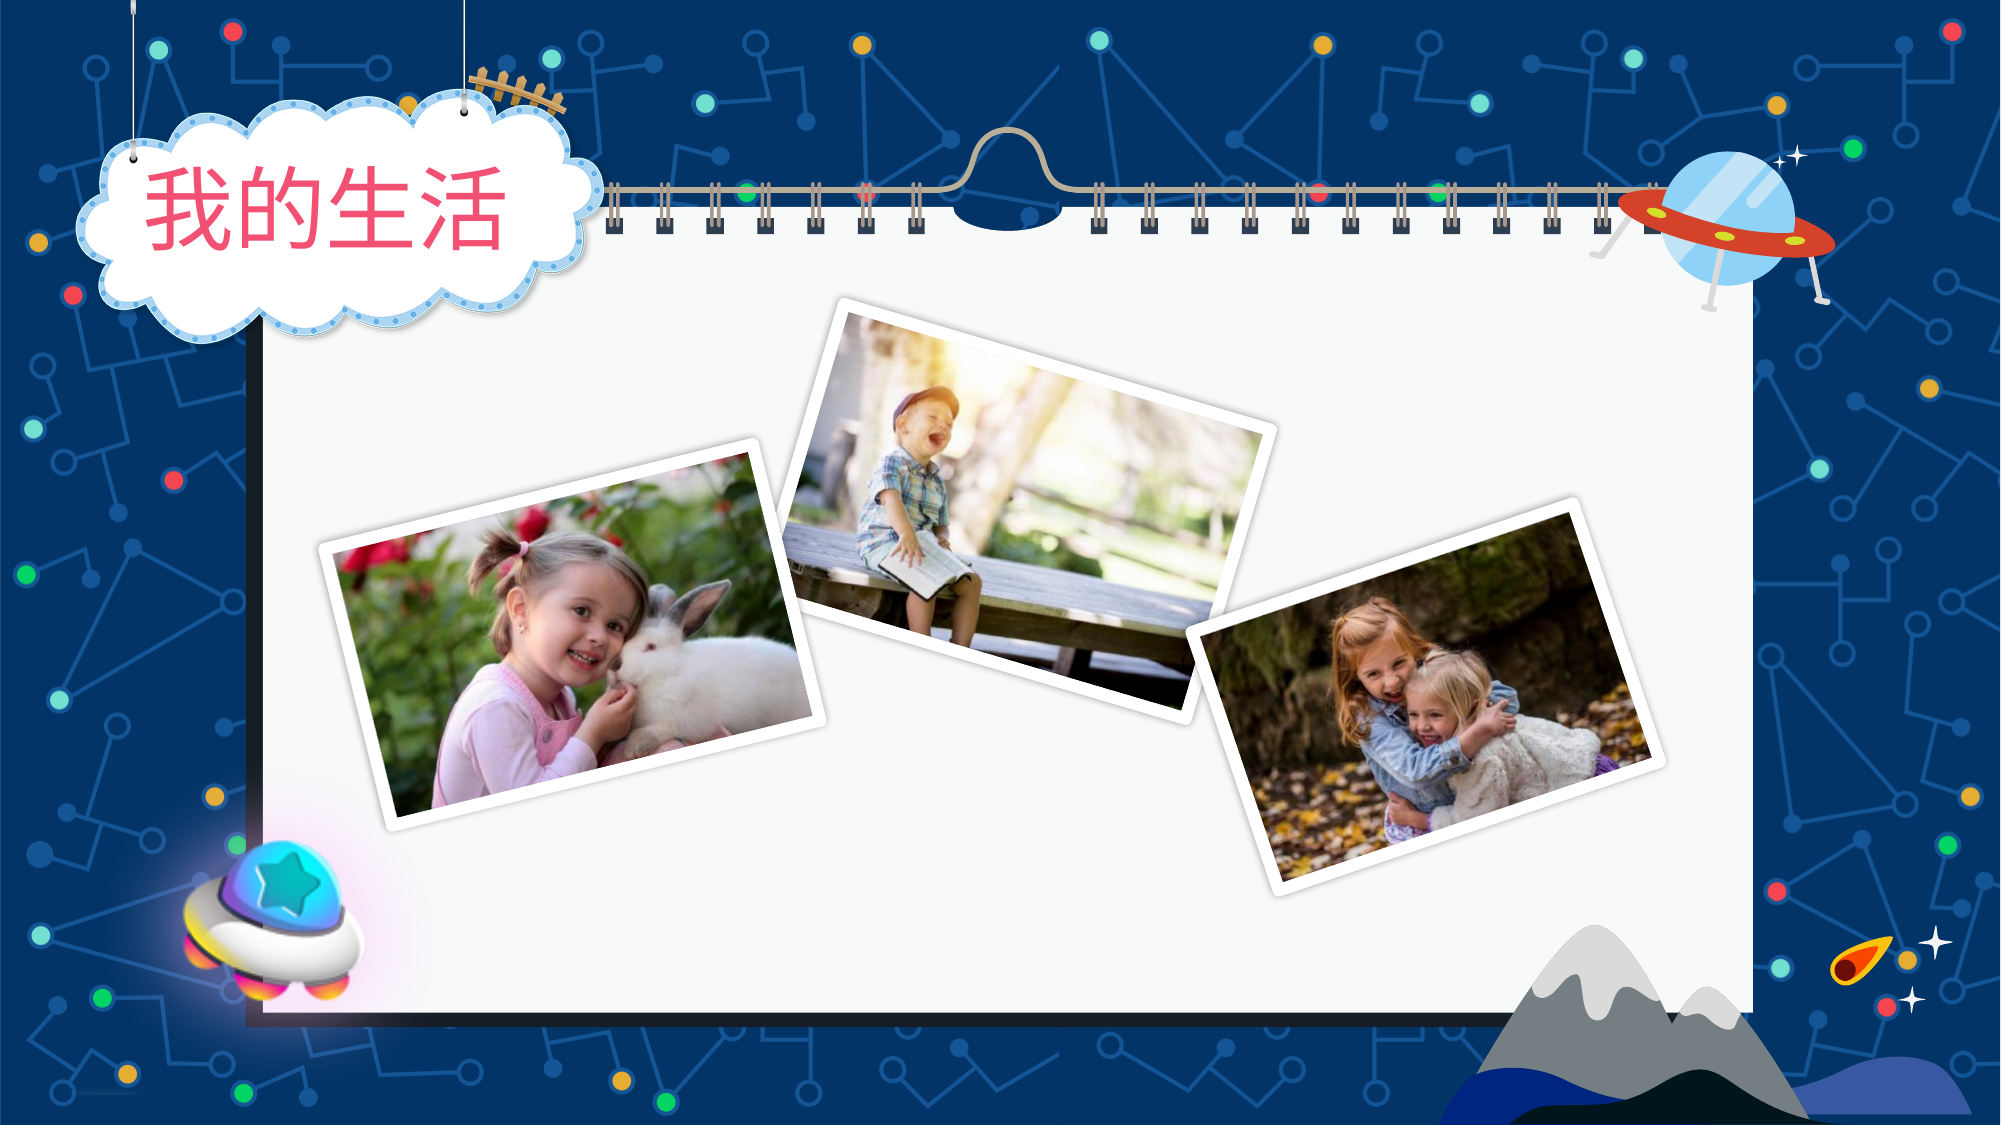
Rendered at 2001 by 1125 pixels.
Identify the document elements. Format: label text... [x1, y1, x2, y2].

picture [0, 0, 2001, 1125]
text_box 我的生活 [54, 144, 598, 270]
